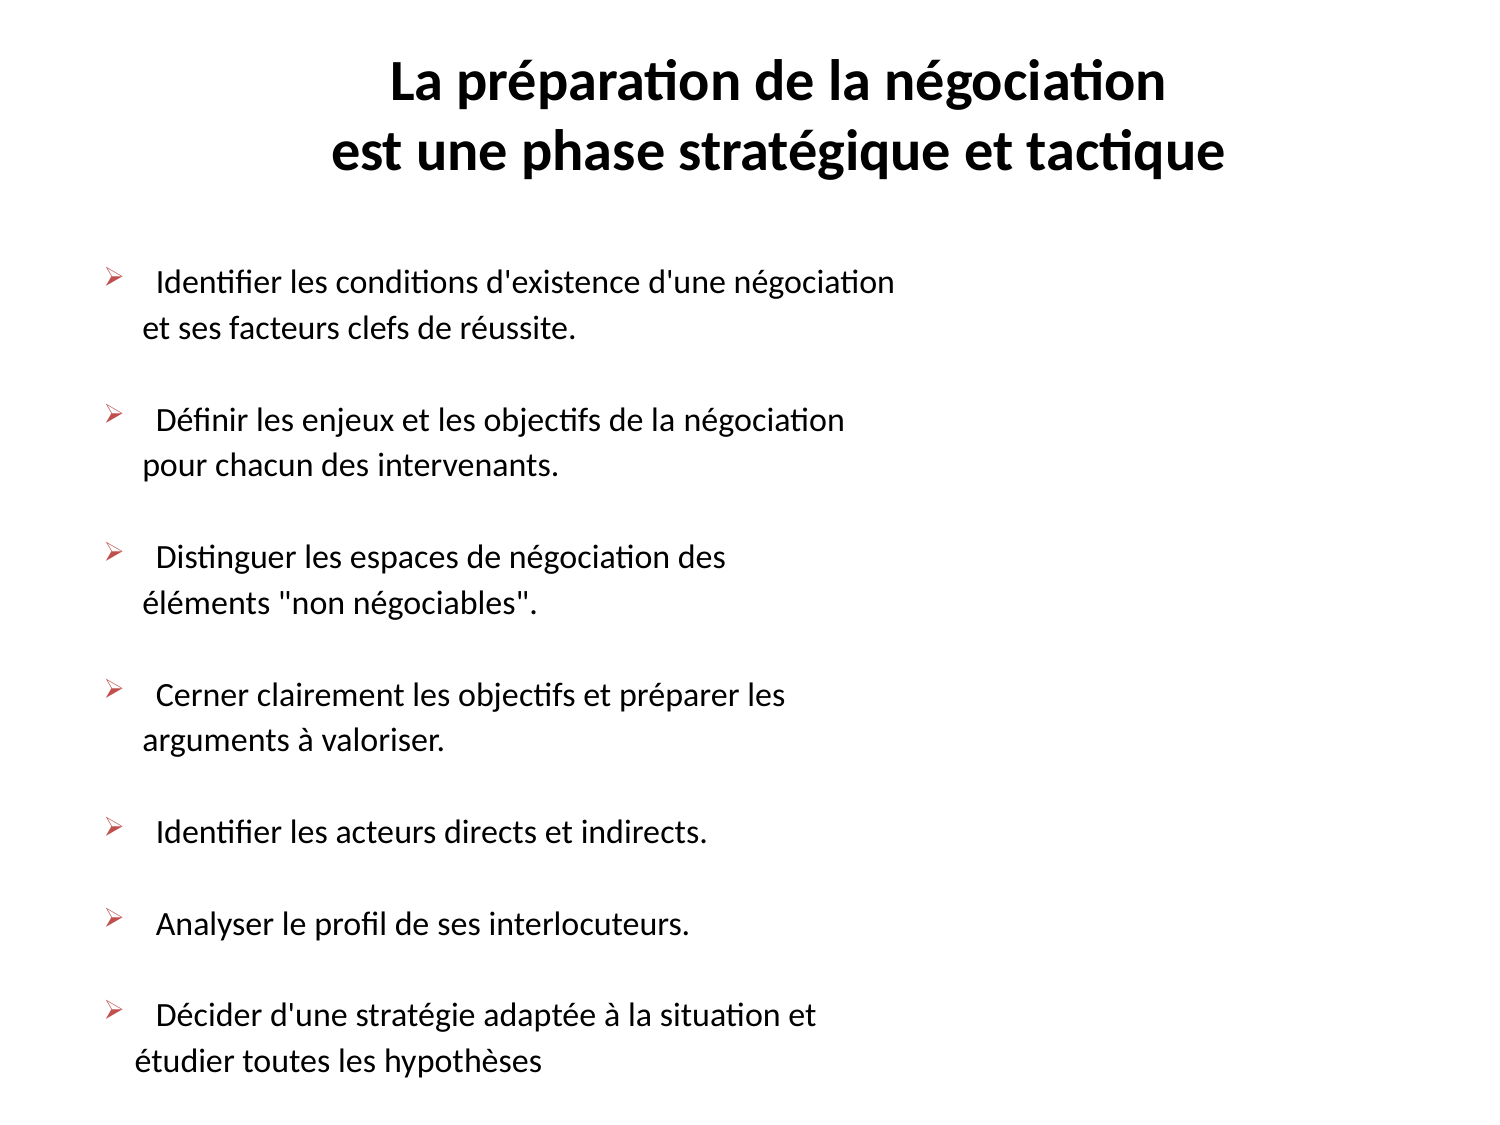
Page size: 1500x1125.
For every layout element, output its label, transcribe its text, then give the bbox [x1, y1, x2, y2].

list Identifier les conditions d'existence d'une négociation et ses facteurs clefs de réussite. Définir les enjeux et les objectifs de la négociation pour chacun des intervenants. Distinguer les espaces de négociation des éléments "non négociables". Cerner clairement les objectifs et préparer les arguments à valoriser. Identifier les acteurs directs et indirects. Analyser le profil de ses interlocuteurs. Décider d'une stratégie adaptée à la situation et étudier toutes les hypothèses [88, 252, 1405, 1094]
title La préparation de la négociation est une phase stratégique et tactique [269, 35, 1301, 190]
